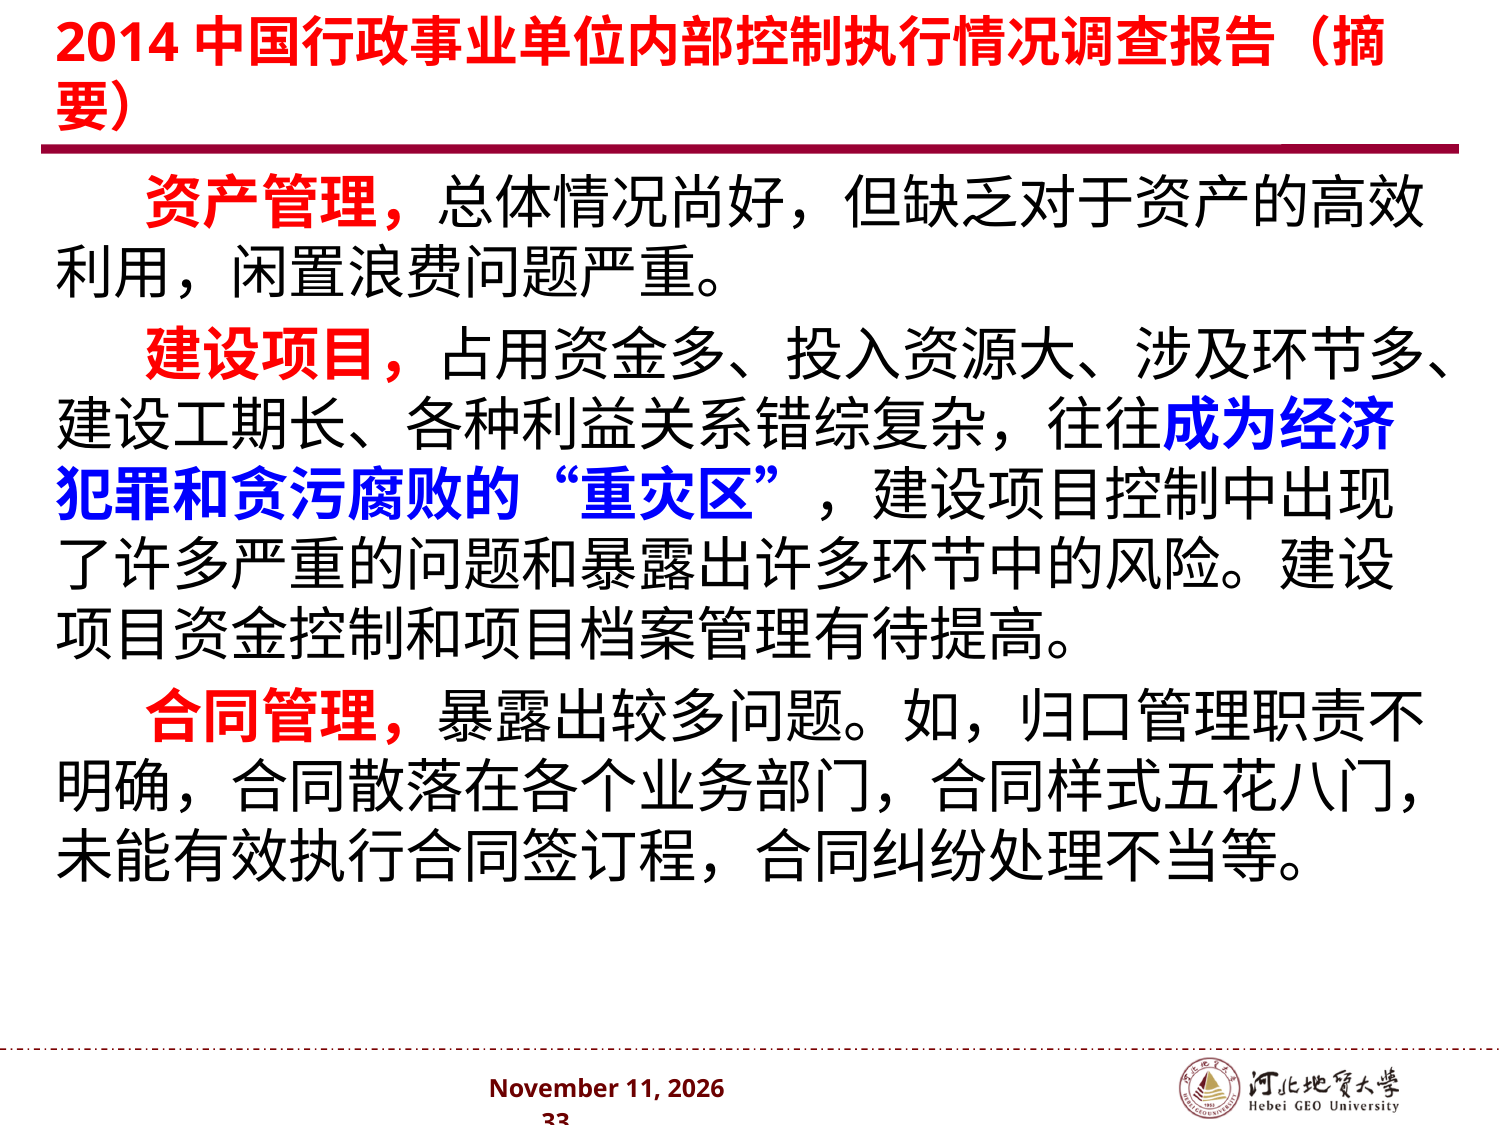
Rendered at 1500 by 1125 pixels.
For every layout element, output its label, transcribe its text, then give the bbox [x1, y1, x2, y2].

title 2014中国行政事业单位内部控制执行情况调查报告（摘要） [40, 18, 1460, 126]
picture [1159, 1049, 1420, 1125]
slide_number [473, 1064, 990, 1109]
list 资产管理，总体情况尚好，但缺乏对于资产的高效利用，闲置浪费问题严重。 建设项目，占用资金多、投入资源大、涉及环节多、建设工期长、各种利益关系错综复杂，往往成为经济犯罪和贪污腐败的“重灾区”，建设项目控制中出现了许多严重的问题和暴露出许多环节中的风险。建设项目资金控制和项目档案管理有待提高。 合同管理，暴露出较多问题。如，归口管理职责不明确，合同散落在各个业务部门，合同样式五花八门，未能有效执行合同签订程，合同纠纷处理不当等。 [40, 157, 1460, 1021]
